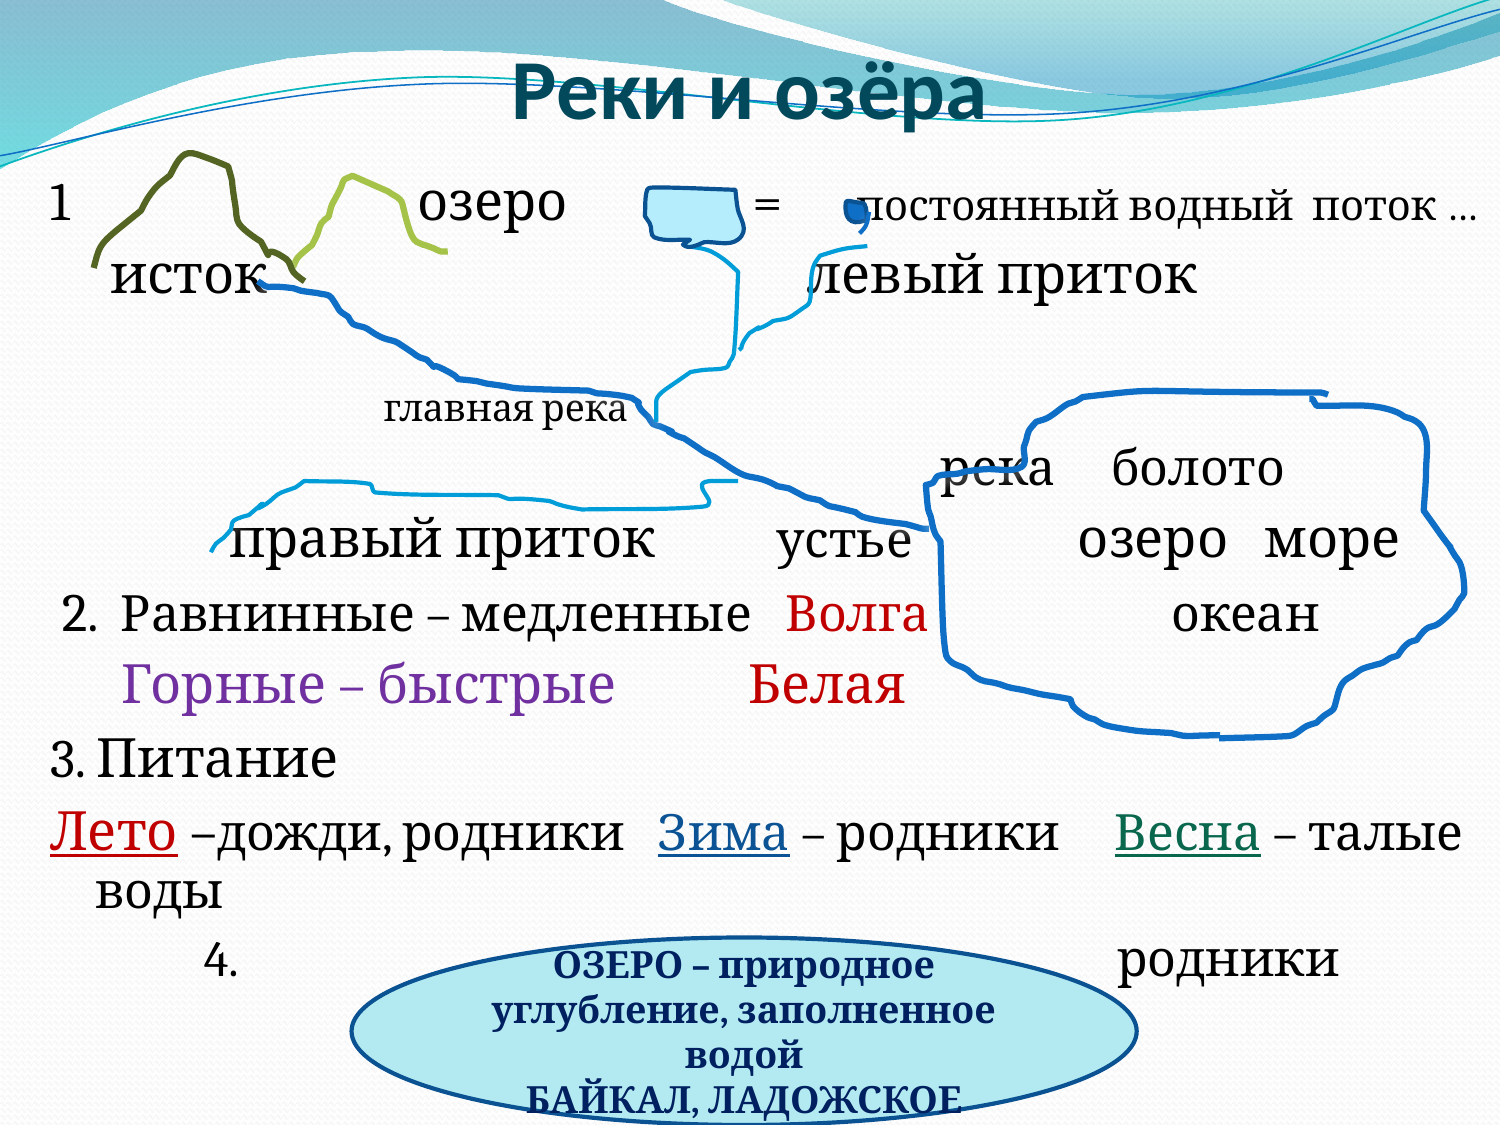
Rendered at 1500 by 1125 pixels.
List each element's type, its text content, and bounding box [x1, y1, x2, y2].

text_box [922, 387, 1330, 740]
text_box [642, 185, 746, 250]
text_box [1013, 423, 1030, 466]
text_box [209, 478, 739, 554]
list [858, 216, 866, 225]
text_box [855, 216, 875, 244]
text_box [858, 211, 872, 235]
title Реки и озёра [75, 46, 1425, 141]
text_box [843, 198, 869, 225]
text_box [648, 412, 663, 430]
text_box [660, 248, 871, 424]
text_box [660, 424, 923, 532]
text_box ОЗЕРО – природное углубление, заполненное водой БАЙКАЛ, ЛАДОЖСКОЕ [349, 935, 1139, 1125]
list 1 озеро = = постоянный водный поток … исток левый приток главная река река болото правый приток устье озеро море 2. Равнинные – медленные Волга океан Горные – быстрые Белая 3. Питание Лето –дожди, родники Зима – родники Весна – талые воды 4. родники [35, 164, 1500, 1125]
text_box [256, 278, 648, 426]
text_box [737, 243, 868, 352]
text_box [1218, 395, 1468, 742]
text_box [87, 235, 722, 478]
text_box [90, 150, 307, 284]
text_box [293, 172, 448, 267]
text_box [1328, 393, 1335, 402]
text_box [1213, 399, 1309, 739]
text_box [232, 166, 251, 230]
text_box [405, 200, 422, 240]
text_box [206, 425, 1472, 752]
text_box [654, 246, 741, 422]
